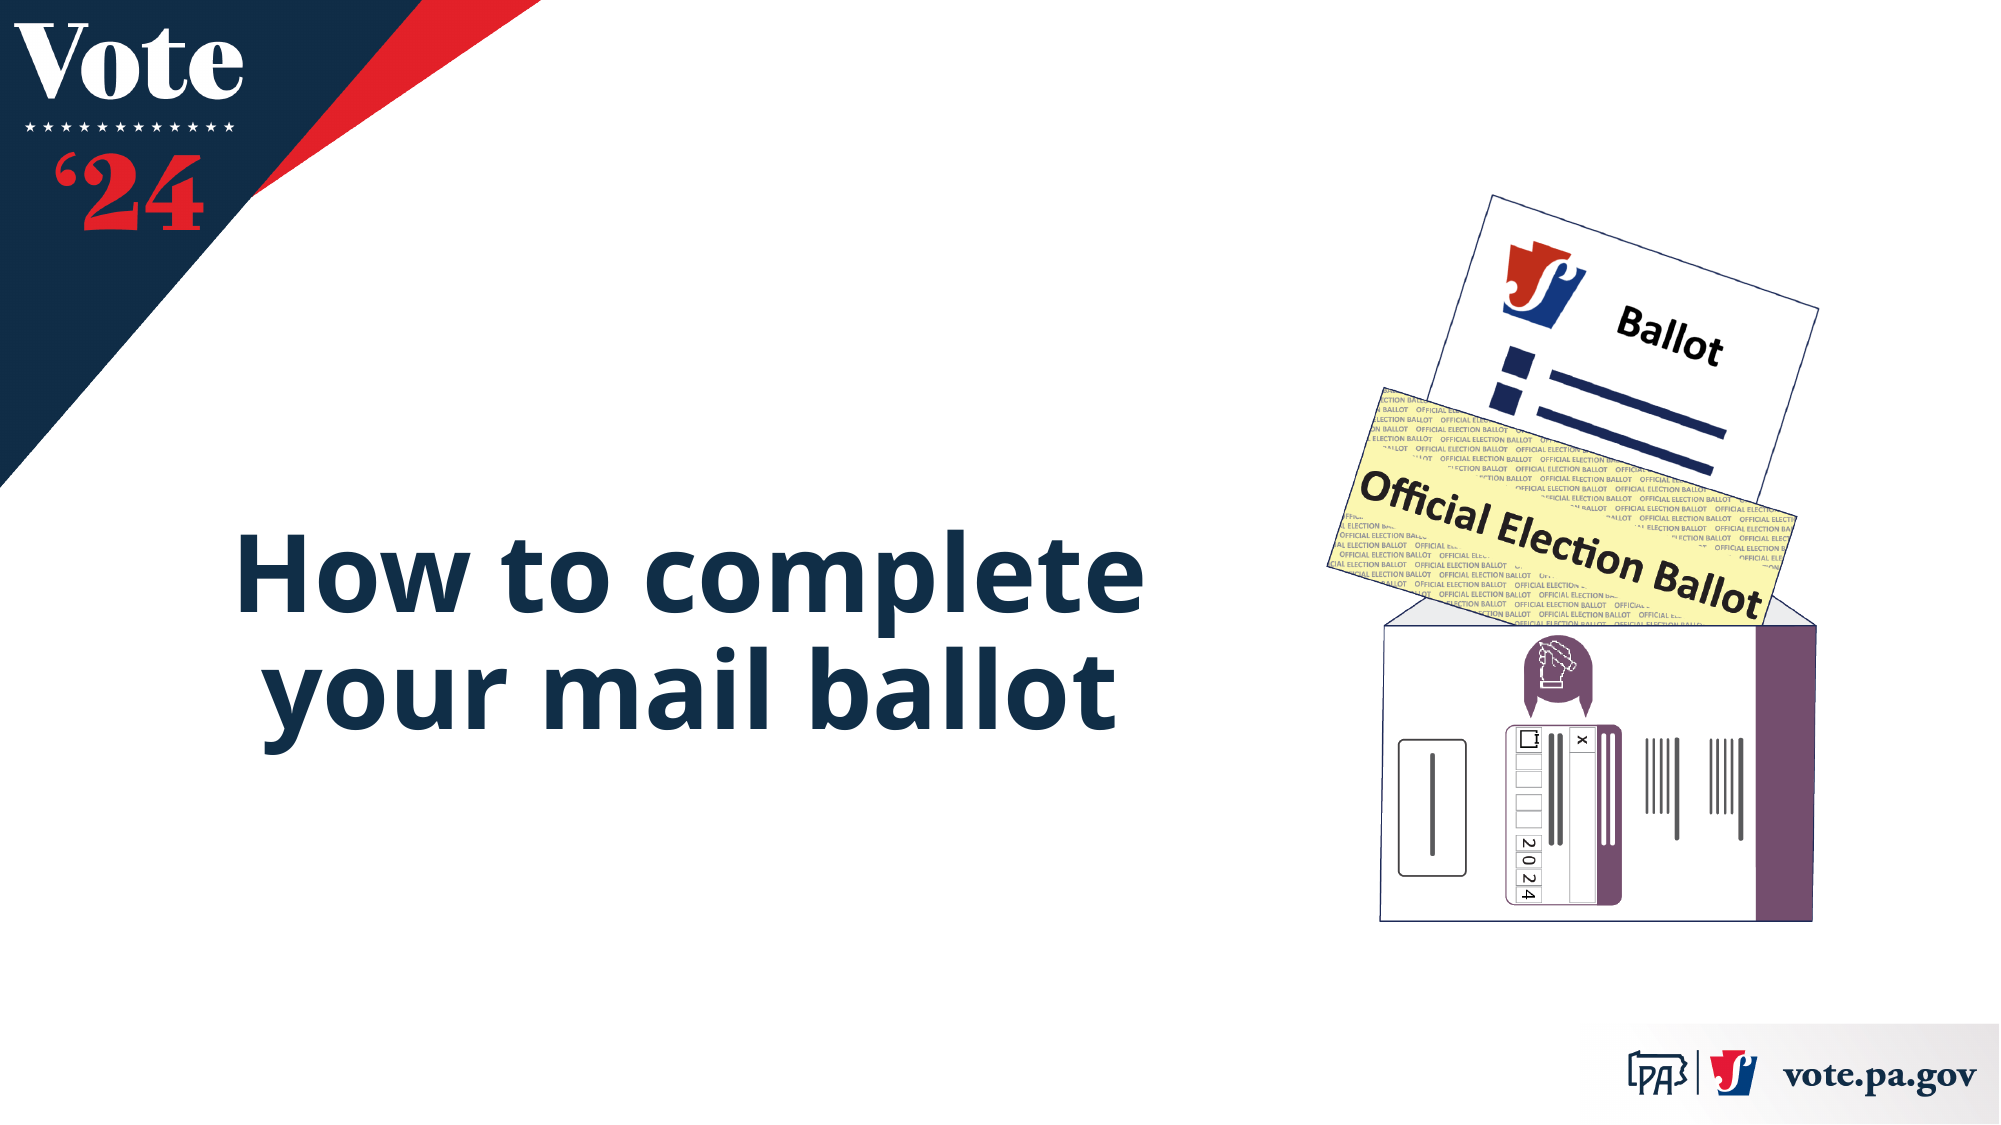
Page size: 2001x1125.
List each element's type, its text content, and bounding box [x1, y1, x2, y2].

picture [0, 0, 588, 535]
picture [1238, 159, 2000, 1125]
list How to complete your mail ballot [88, 511, 1238, 758]
